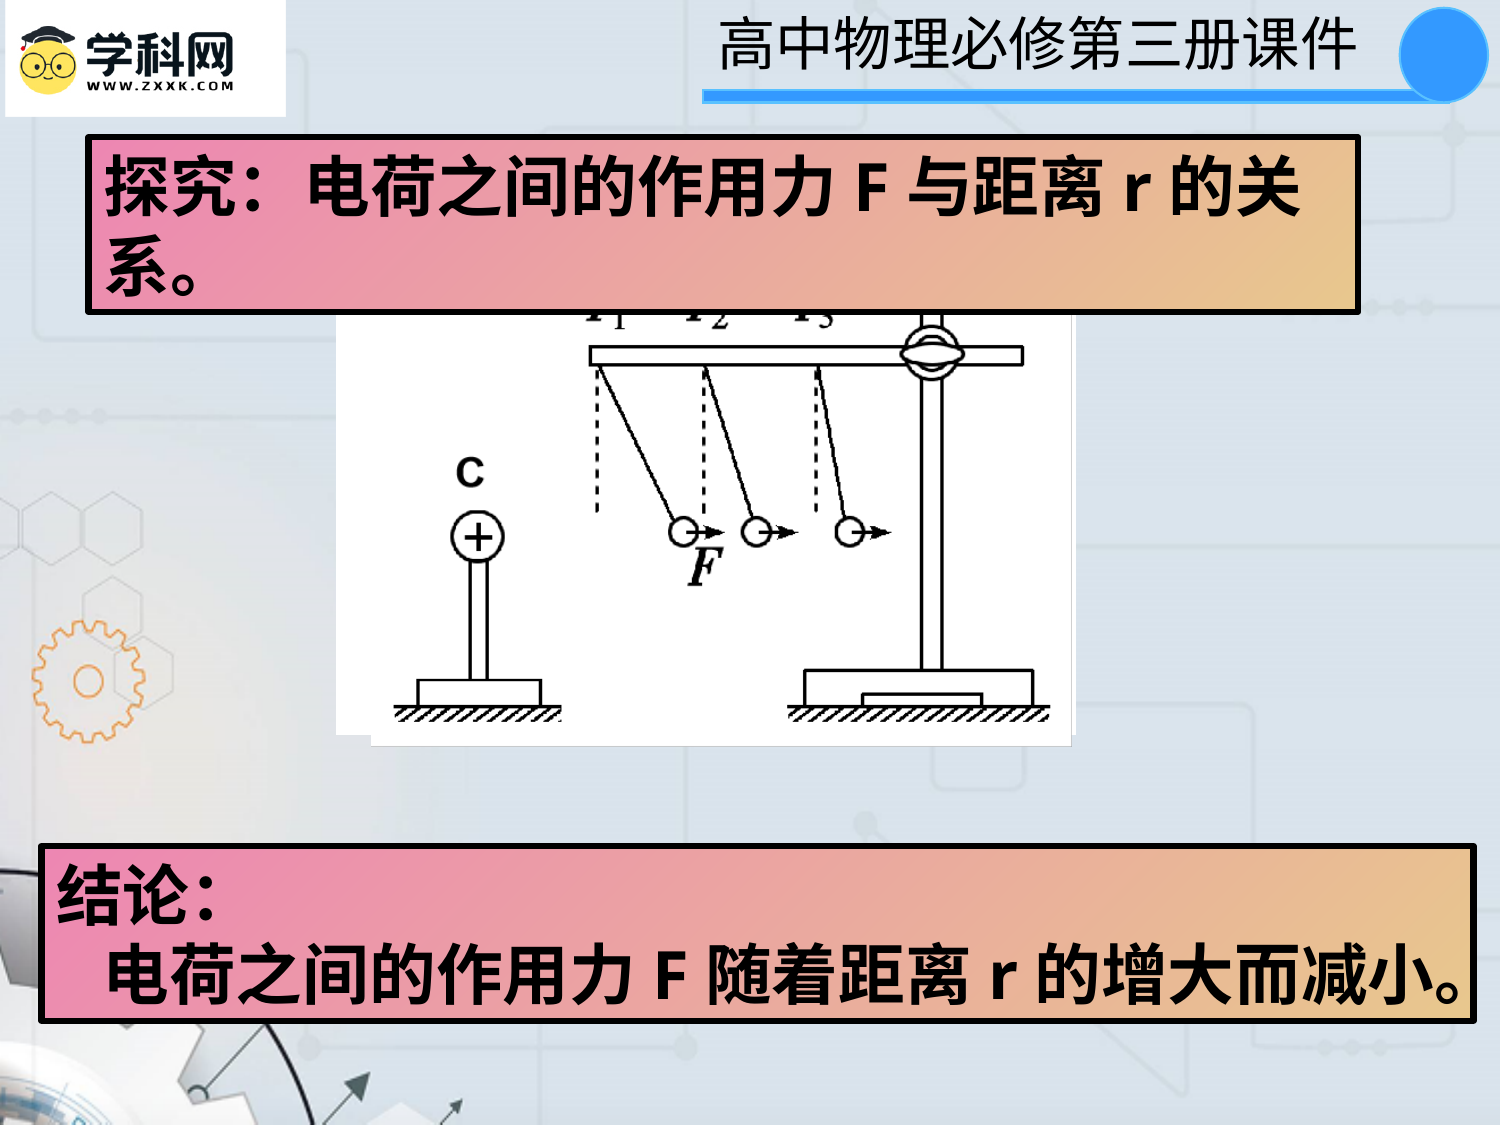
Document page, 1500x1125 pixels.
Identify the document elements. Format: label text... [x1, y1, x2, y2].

text_box 结论： 电荷之间的作用力F随着距离r的增大而减小。 [41, 846, 1474, 1021]
text_box 探究：电荷之间的作用力F与距离r的关系。 [88, 137, 1358, 312]
picture [0, 0, 1500, 1125]
